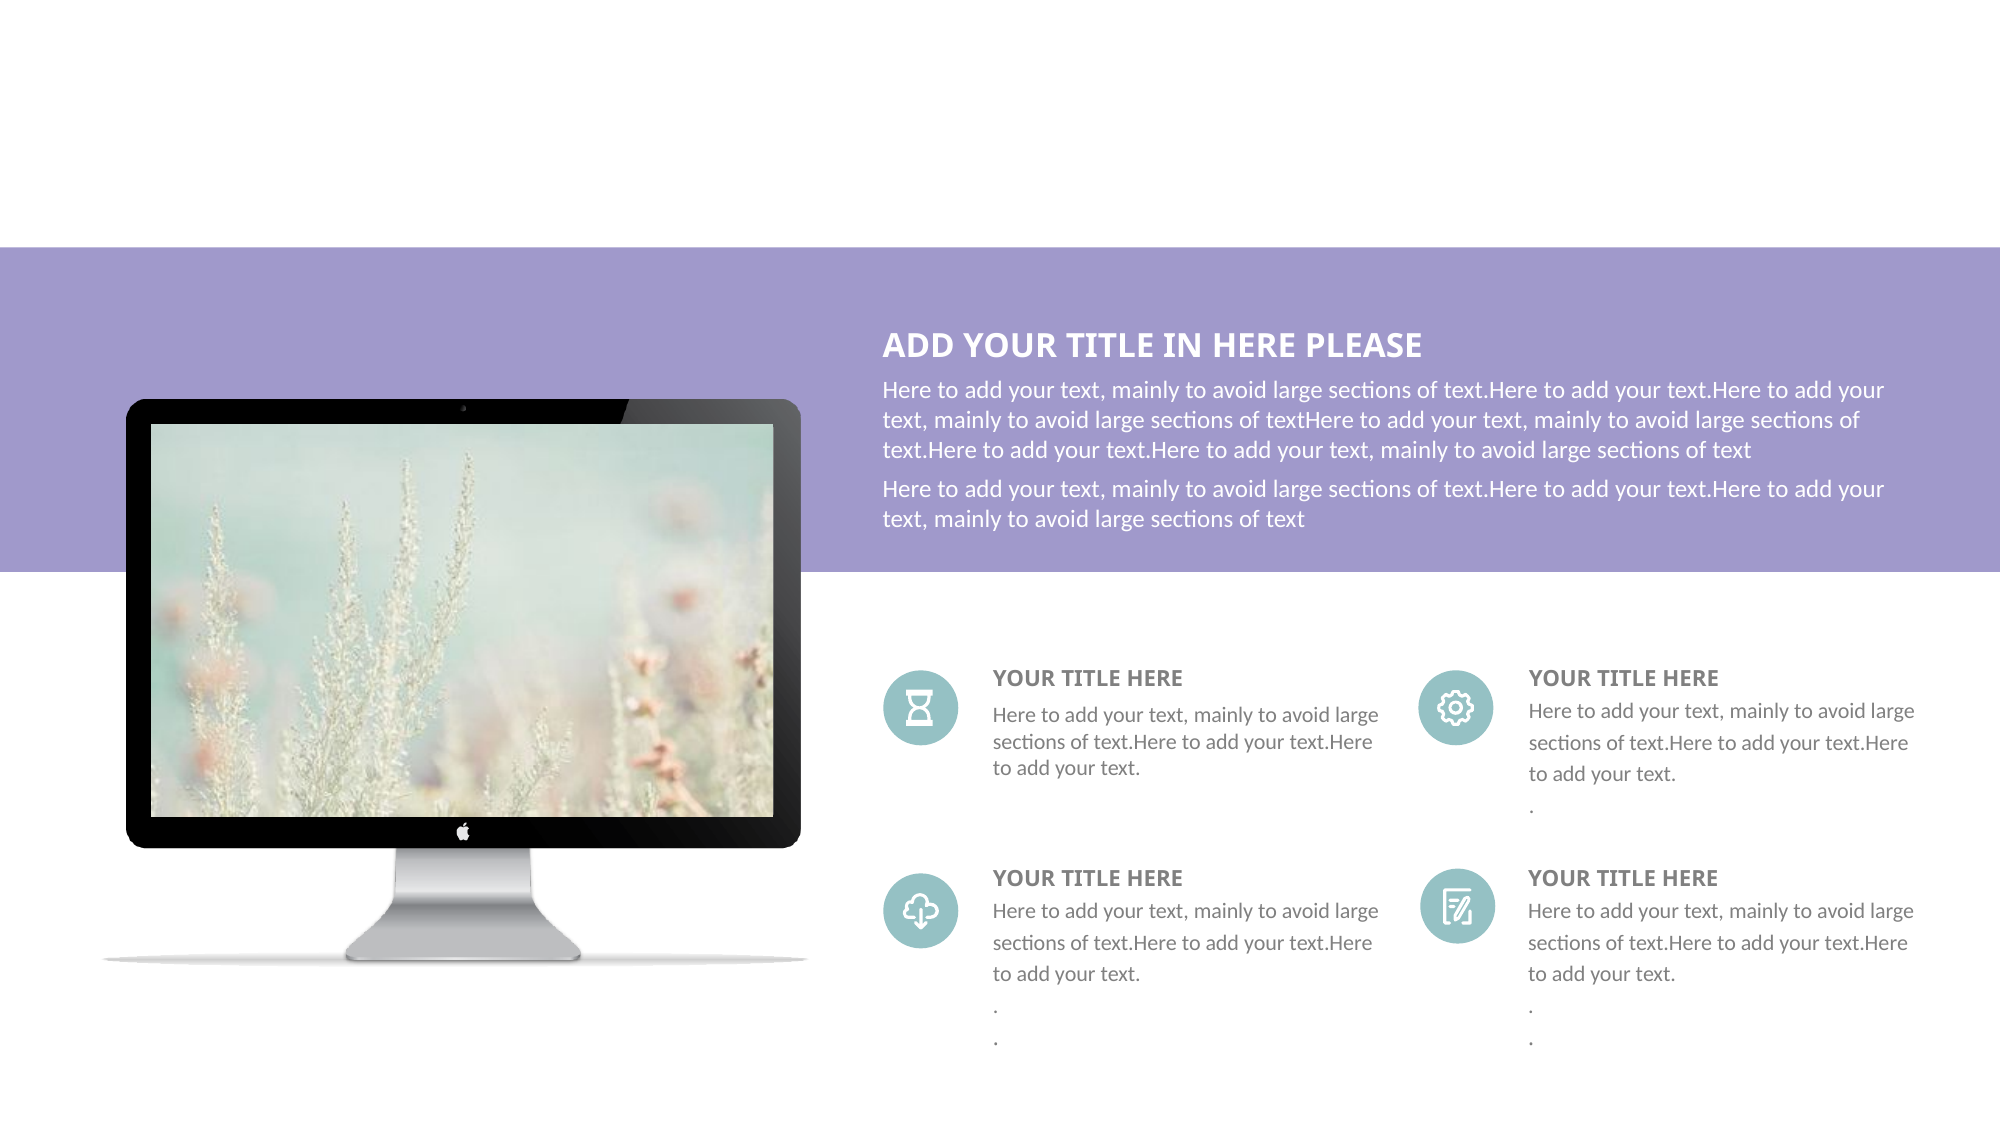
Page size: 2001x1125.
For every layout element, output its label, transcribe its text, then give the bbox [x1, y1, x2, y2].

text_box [1418, 670, 1494, 746]
text_box YOUR TITLE HERE Here to add your text, mainly to avoid large sections of text.Here to add your text.Here to add your text. [992, 659, 1386, 781]
text_box YOUR TITLE HERE Here to add your text, mainly to avoid large sections of text.Here to add your text.Here to add your text. . . [993, 859, 1387, 1051]
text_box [883, 670, 959, 746]
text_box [1420, 868, 1496, 944]
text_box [883, 873, 959, 949]
text_box [0, 247, 2000, 572]
text_box ADD YOUR TITLE IN HERE PLEASE Here to add your text, mainly to avoid large sections of text.Here to add your text.Here to add your text, mainly to avoid large sections of textHere to add your text, mainly to avoid large sections of text.Here to add your text.Here to add your text, mainly to avoid large sections of text Here to add your text, mainly to avoid large sections of text.Here to add your text.Here to add your text, mainly to avoid large sections of text [882, 315, 1891, 572]
text_box YOUR TITLE HERE Here to add your text, mainly to avoid large sections of text.Here to add your text.Here to add your text. . [1528, 659, 1922, 850]
text_box YOUR TITLE HERE Here to add your text, mainly to avoid large sections of text.Here to add your text.Here to add your text. . . [1528, 859, 1922, 1051]
text_box [100, 956, 126, 963]
picture [126, 399, 801, 966]
